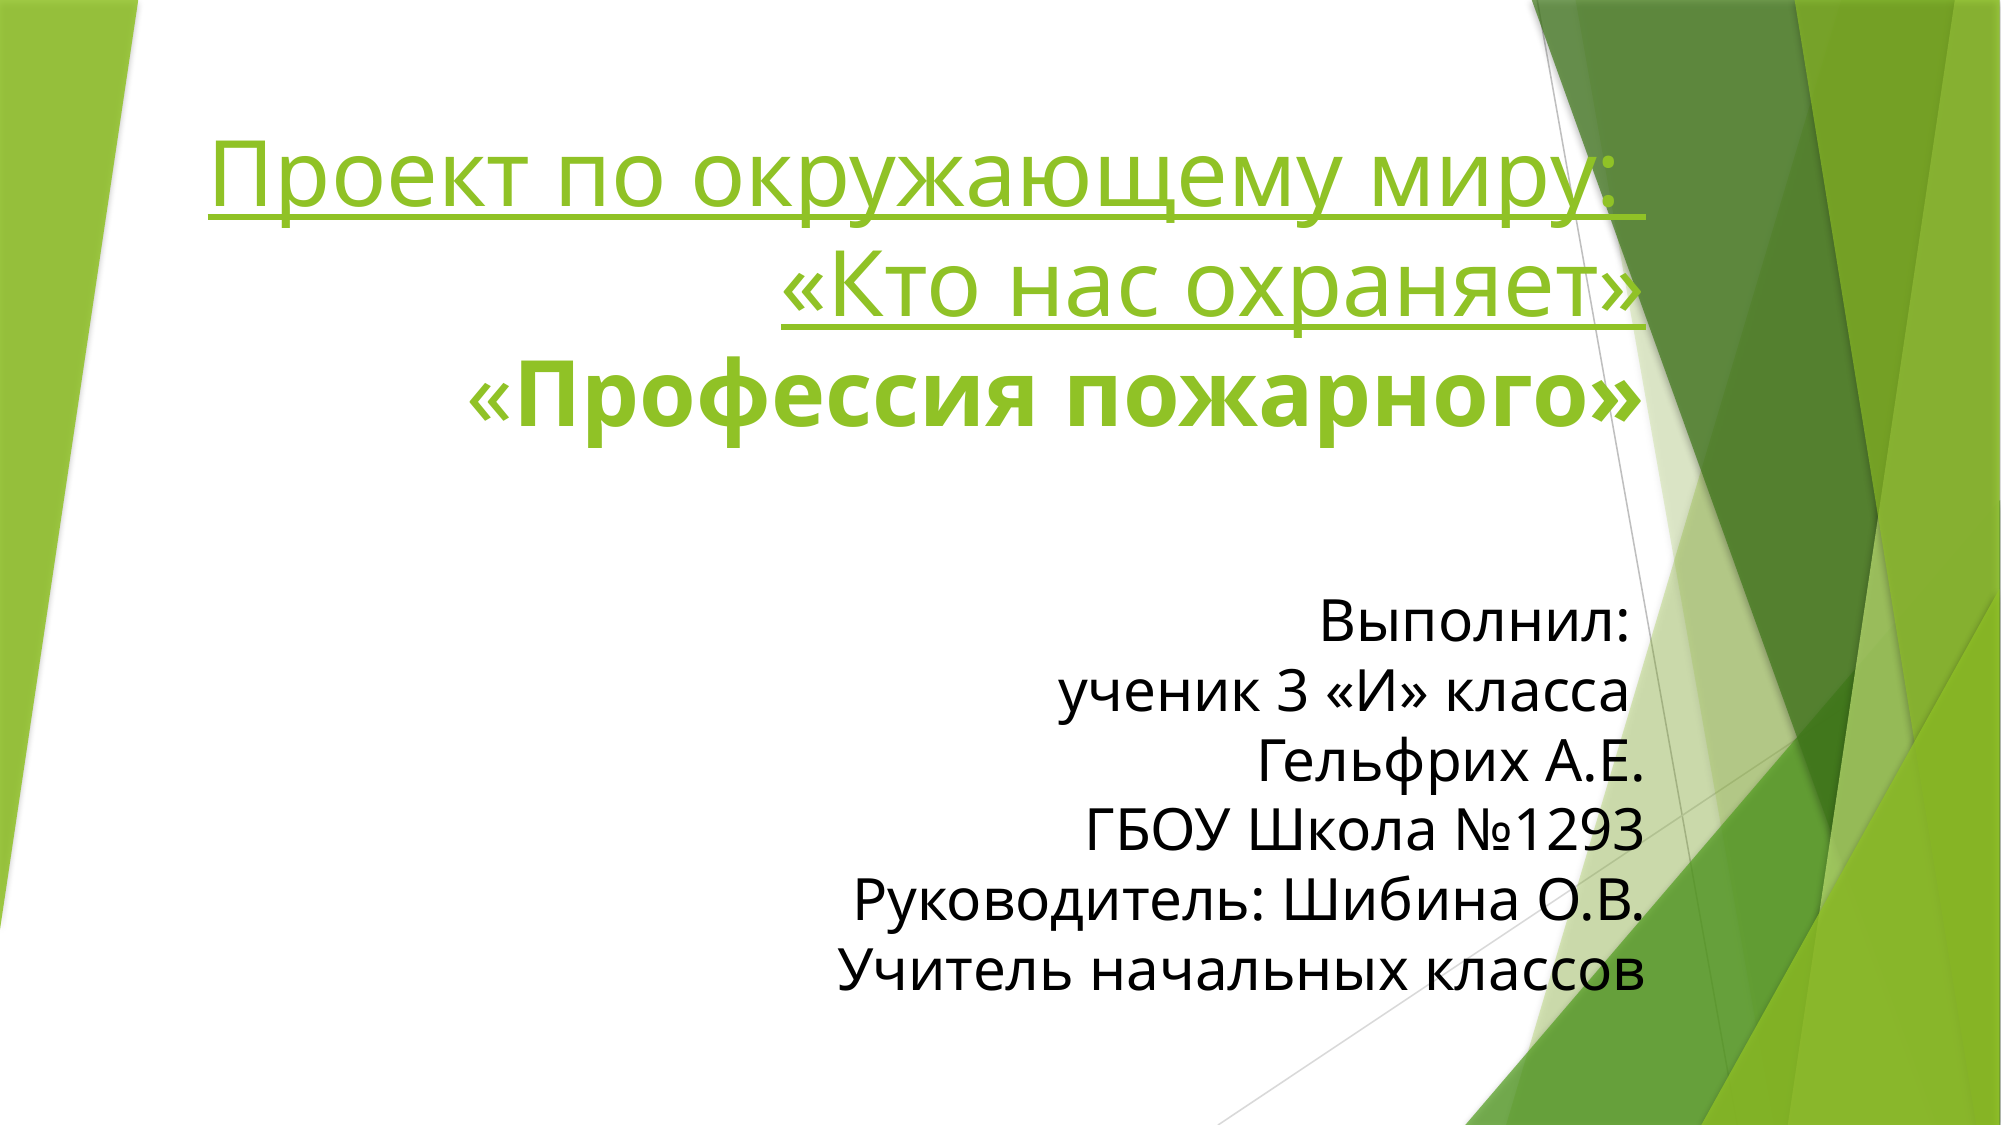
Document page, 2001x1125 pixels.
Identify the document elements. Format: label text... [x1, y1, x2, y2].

subtitle Выполнил: ученик 3 «И» класса Гельфрих А.Е. ГБОУ Школа №1293 Руководитель: Шибина О.В. Учитель начальных классов [247, 575, 1662, 1020]
title Проект по окружающему миру: «Кто нас охраняет» «Профессия пожарного» [138, 172, 1662, 563]
